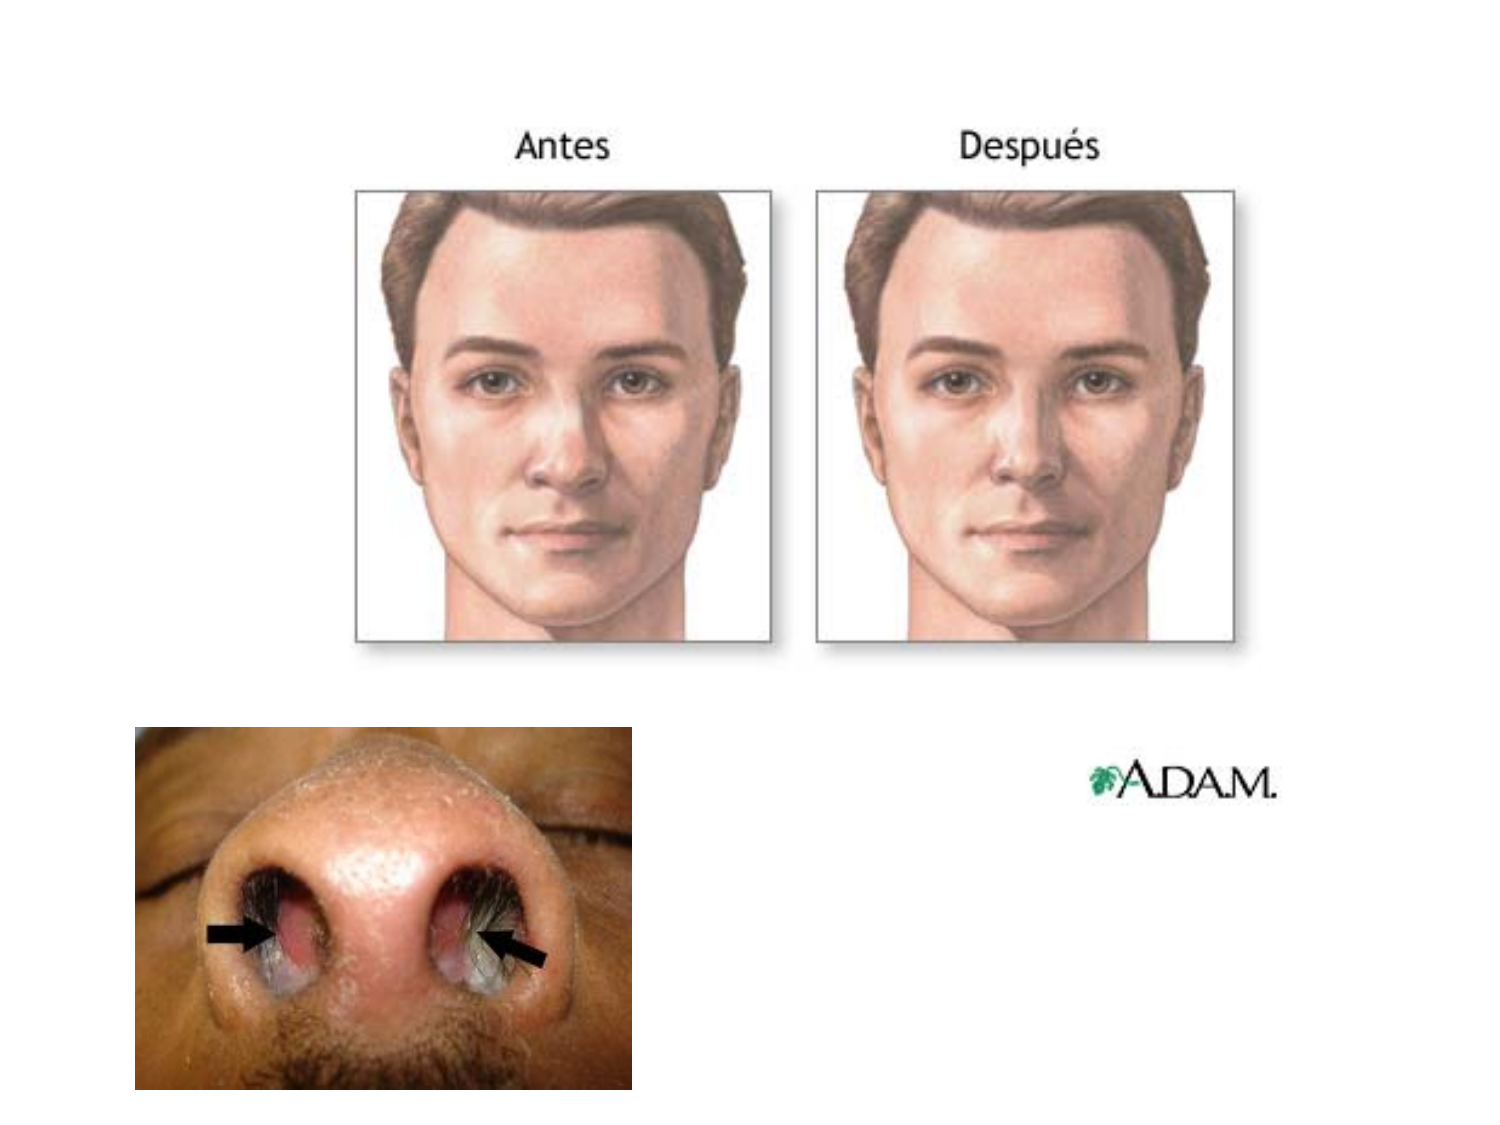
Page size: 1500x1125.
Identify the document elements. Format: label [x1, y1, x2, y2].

picture [135, 30, 1282, 1090]
